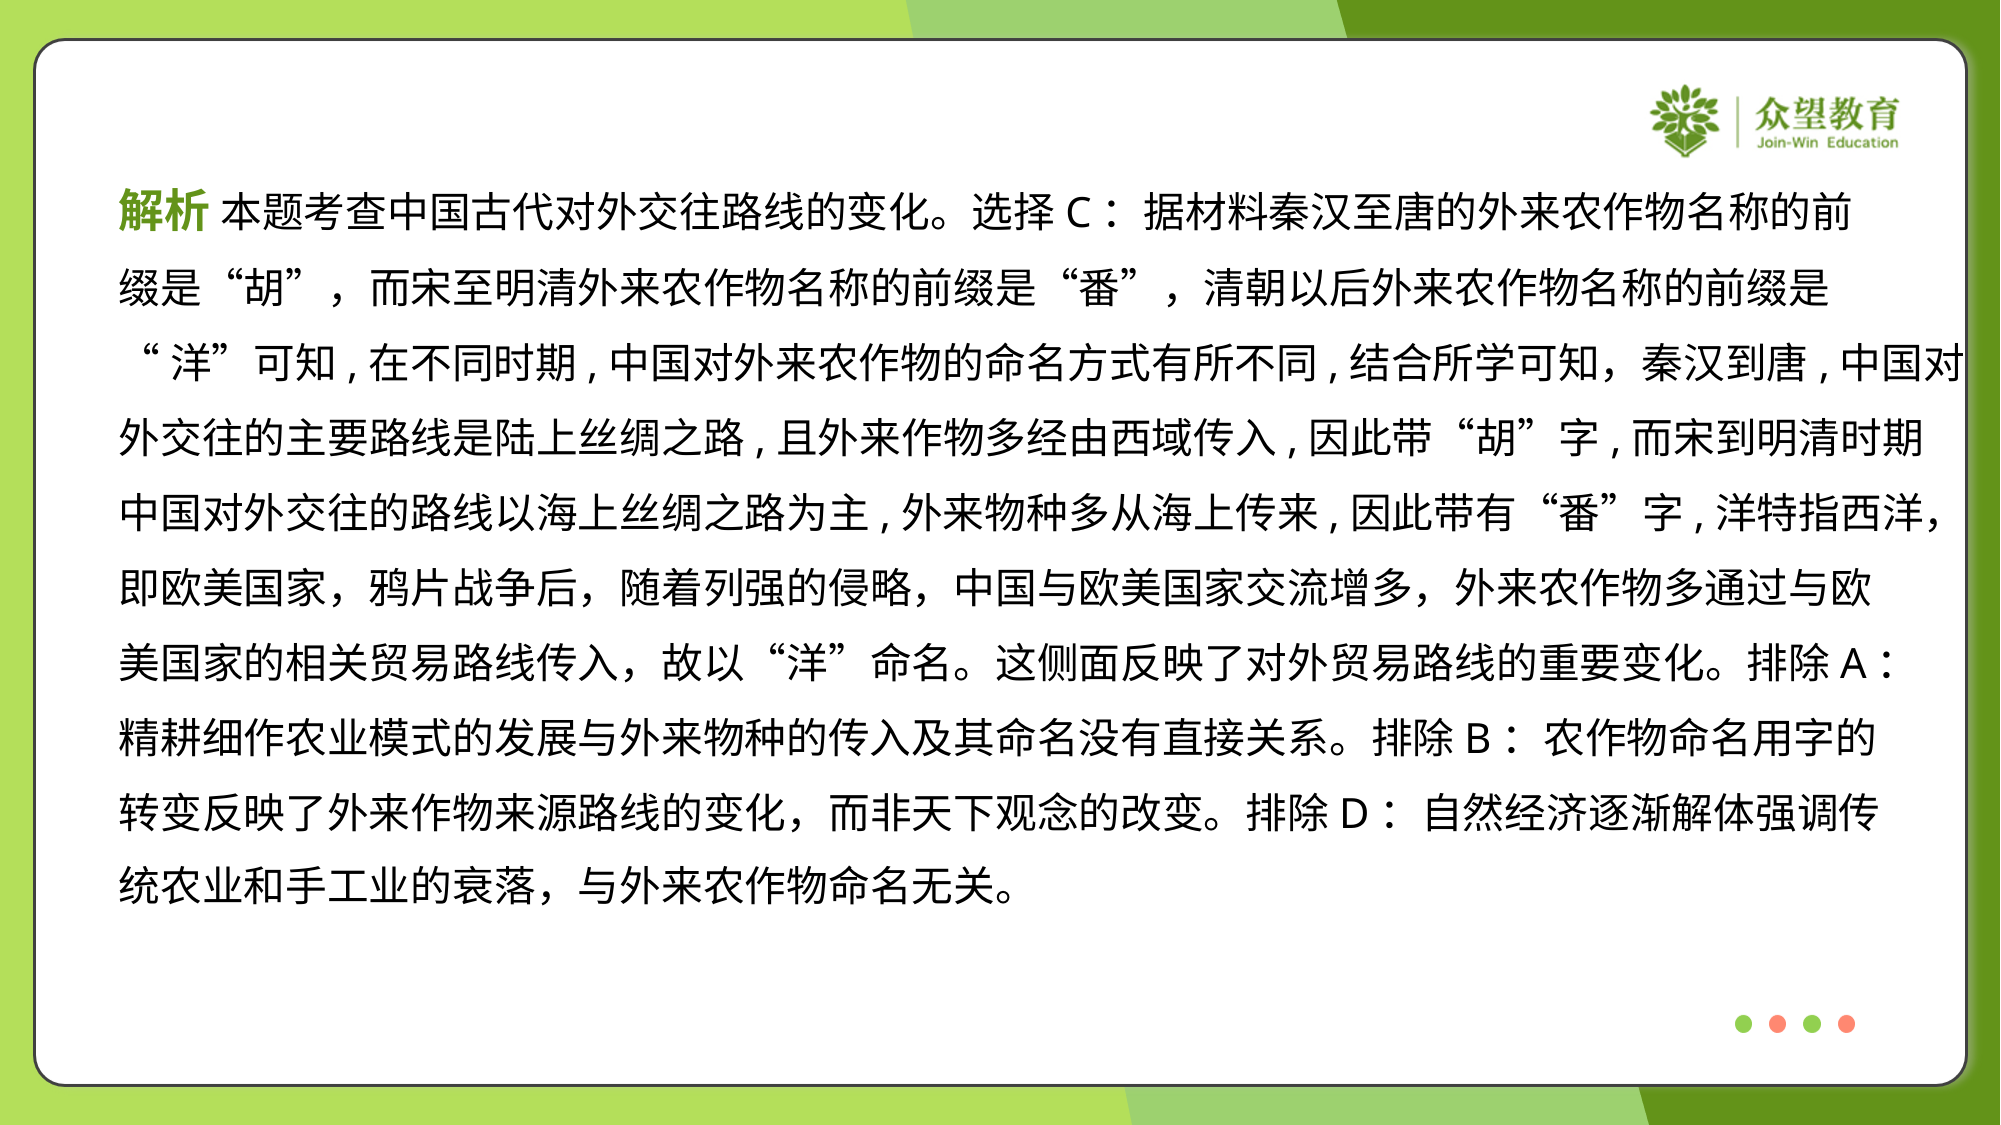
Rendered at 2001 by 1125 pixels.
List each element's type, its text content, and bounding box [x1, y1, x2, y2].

text_box 解析 本题考查中国古代对外交往路线的变化。选择C：据材料秦汉至唐的外来农作物名称的前 缀是“胡”，而宋至明清外来农作物名称的前缀是“番”，清朝以后外来农作物名称的前缀是 “洋”可知,在不同时期,中国对外来农作物的命名方式有所不同,结合所学可知，秦汉到唐,中国对 外交往的主要路线是陆上丝绸之路,且外来作物多经由西域传入,因此带“胡”字,而宋到明清时期 中国对外交往的路线以海上丝绸之路为主,外来物种多从海上传来,因此带有“番”字,洋特指西洋， 即欧美国家，鸦片战争后，随着列强的侵略，中国与欧美国家交流增多，外来农作物多通过与欧 美国家的相关贸易路线传入，故以“洋”命名。这侧面反映了对外贸易路线的重要变化。排除A： 精耕细作农业模式的发展与外来物种的传入及其命名没有直接关系。排除B：农作物命名用字的 转变反映了外来作物来源路线的变化，而非天下观念的改变。排除D：自然经济逐渐解体强调传 统农业和手工业的衰落，与外来农作物命名无关。 [118, 159, 1883, 902]
picture [0, 0, 2000, 1125]
